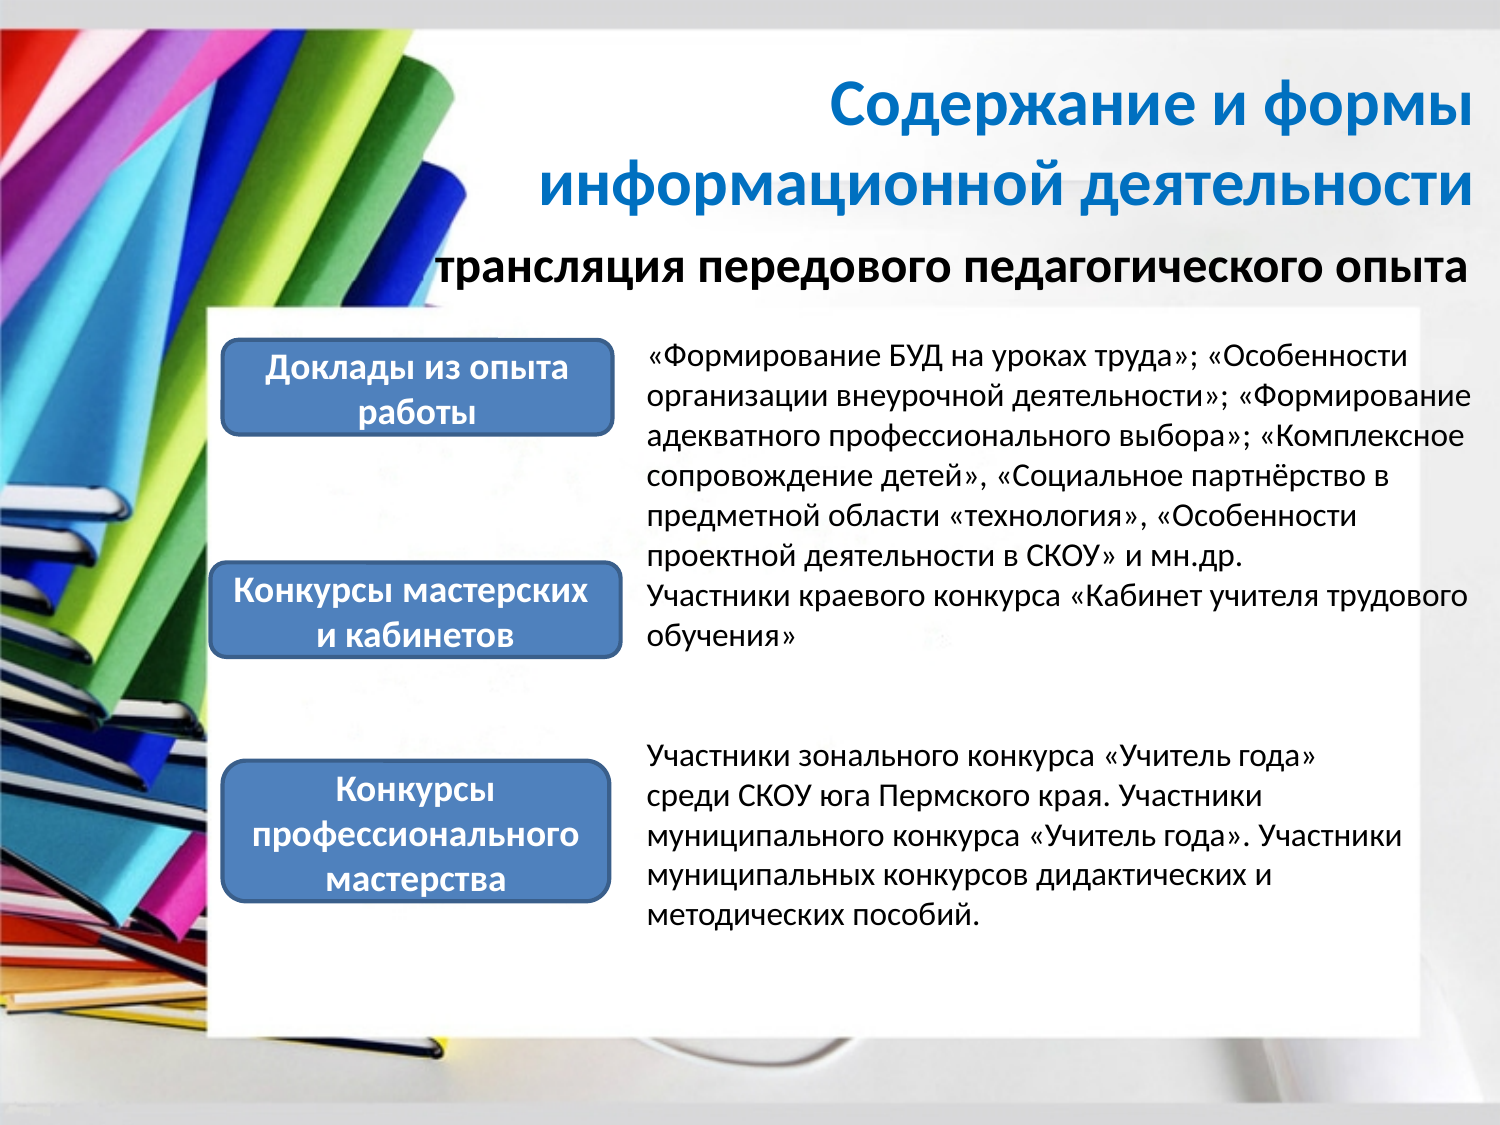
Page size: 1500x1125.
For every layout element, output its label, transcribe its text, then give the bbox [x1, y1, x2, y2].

title Содержание и формы информационной деятельности [371, 45, 1491, 208]
text_box «Формирование БУД на уроках труда»; «Особенности организации внеурочной деятельности»; «Формирование адекватного профессионального выбора»; «Комплексное сопровождение детей», «Социальное партнёрство в предметной области «технология», «Особенности проектной деятельности в СКОУ» и мн.др. Участники краевого конкурса «Кабинет учителя трудового обучения» Участники зонального конкурса «Учитель года» среди СКОУ юга Пермского края. Участники муниципального конкурса «Учитель года». Участники муниципальных конкурсов дидактических и методических пособий. [631, 326, 1491, 940]
list трансляция передового педагогического опыта [75, 208, 1491, 1005]
text_box Конкурсы профессионального мастерства [220, 758, 612, 904]
text_box Конкурсы мастерских и кабинетов [208, 560, 623, 660]
text_box Доклады из опыта работы [220, 337, 615, 437]
picture [0, 0, 1500, 1125]
